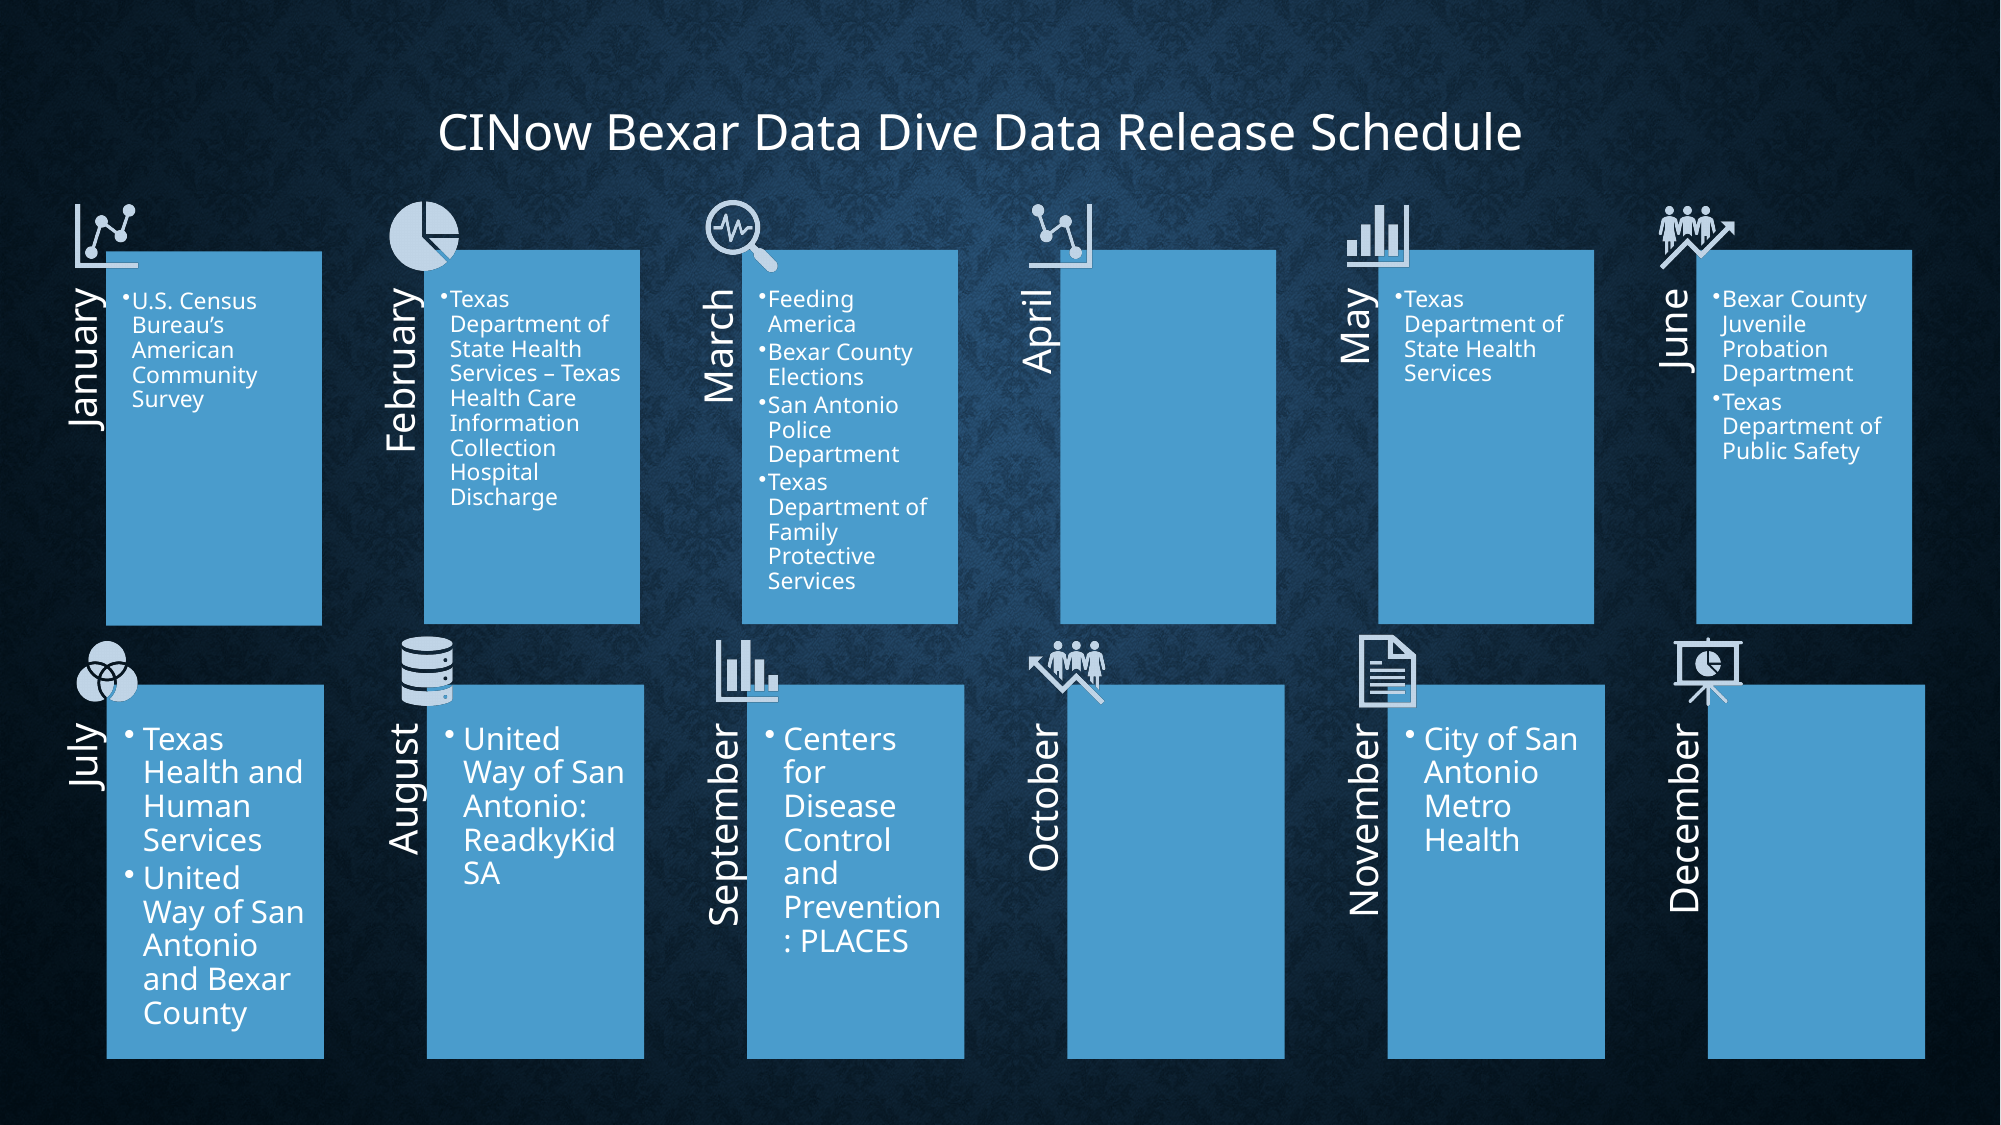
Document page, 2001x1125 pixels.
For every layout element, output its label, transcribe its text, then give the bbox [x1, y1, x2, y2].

text_box CINow Bexar Data Dive Data Release Schedule [51, 92, 1924, 167]
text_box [50, 602, 1938, 1084]
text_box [50, 167, 1924, 602]
